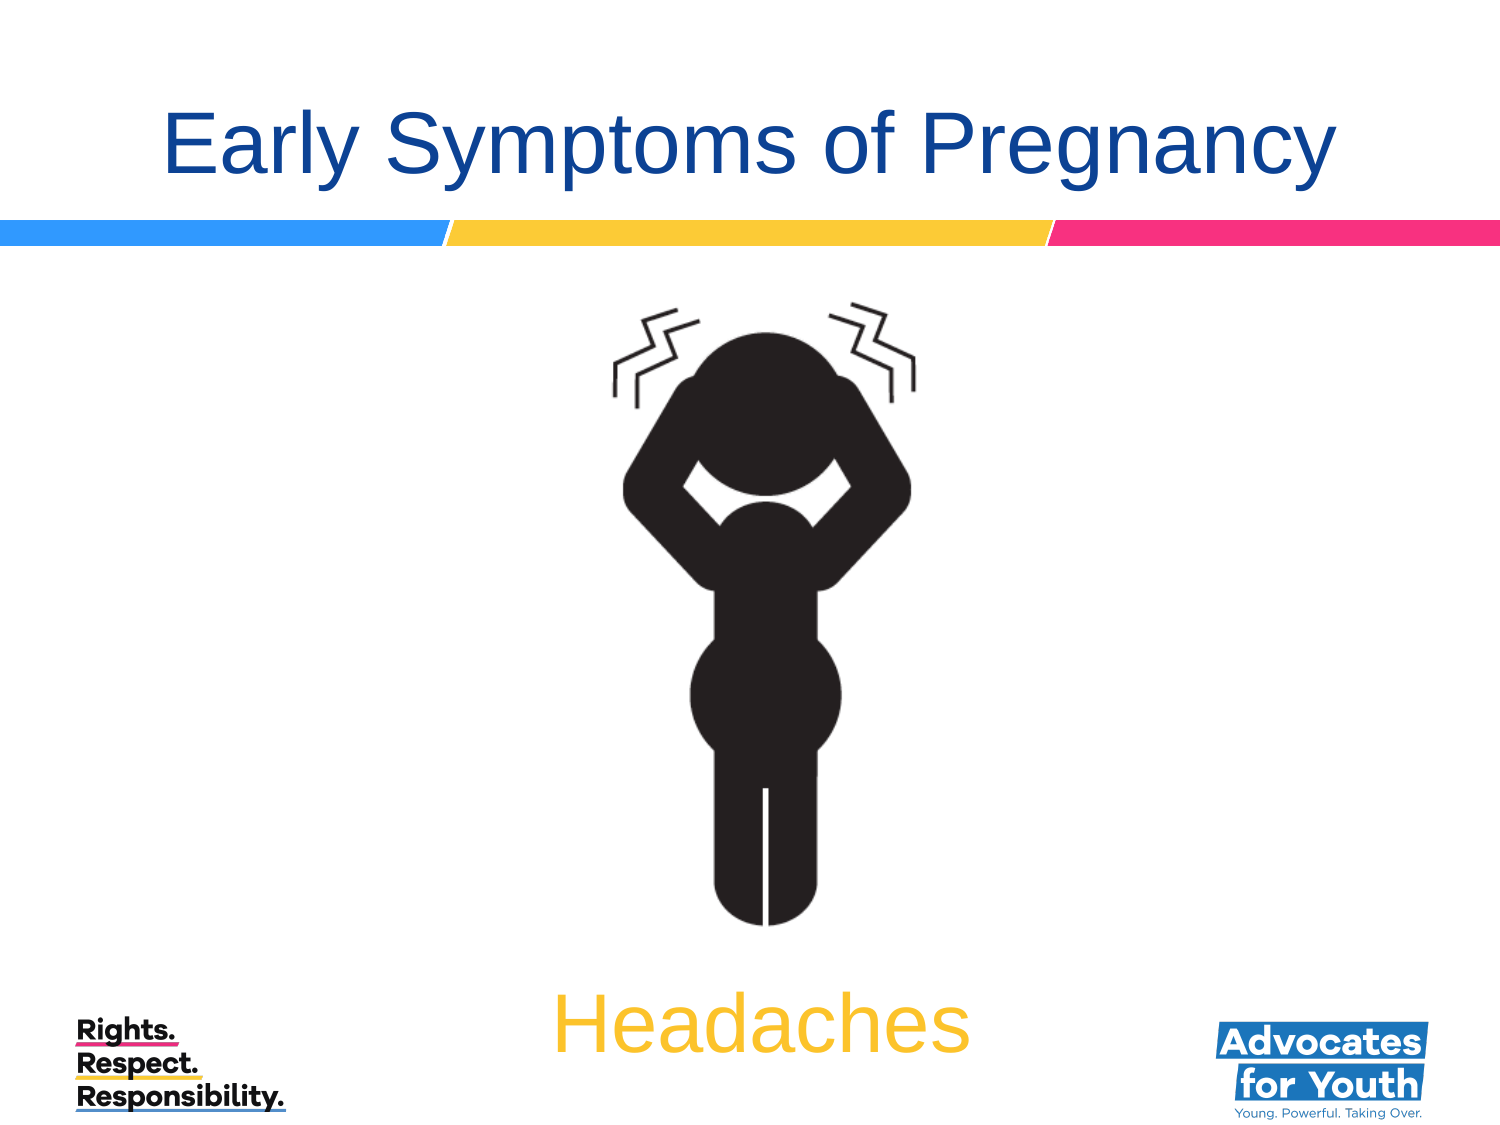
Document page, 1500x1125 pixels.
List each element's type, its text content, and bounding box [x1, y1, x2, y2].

picture [0, 207, 1500, 258]
text_box Headaches [440, 1017, 1083, 1077]
title Early Symptoms of Pregnancy [75, 45, 1425, 233]
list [439, 266, 1103, 1010]
